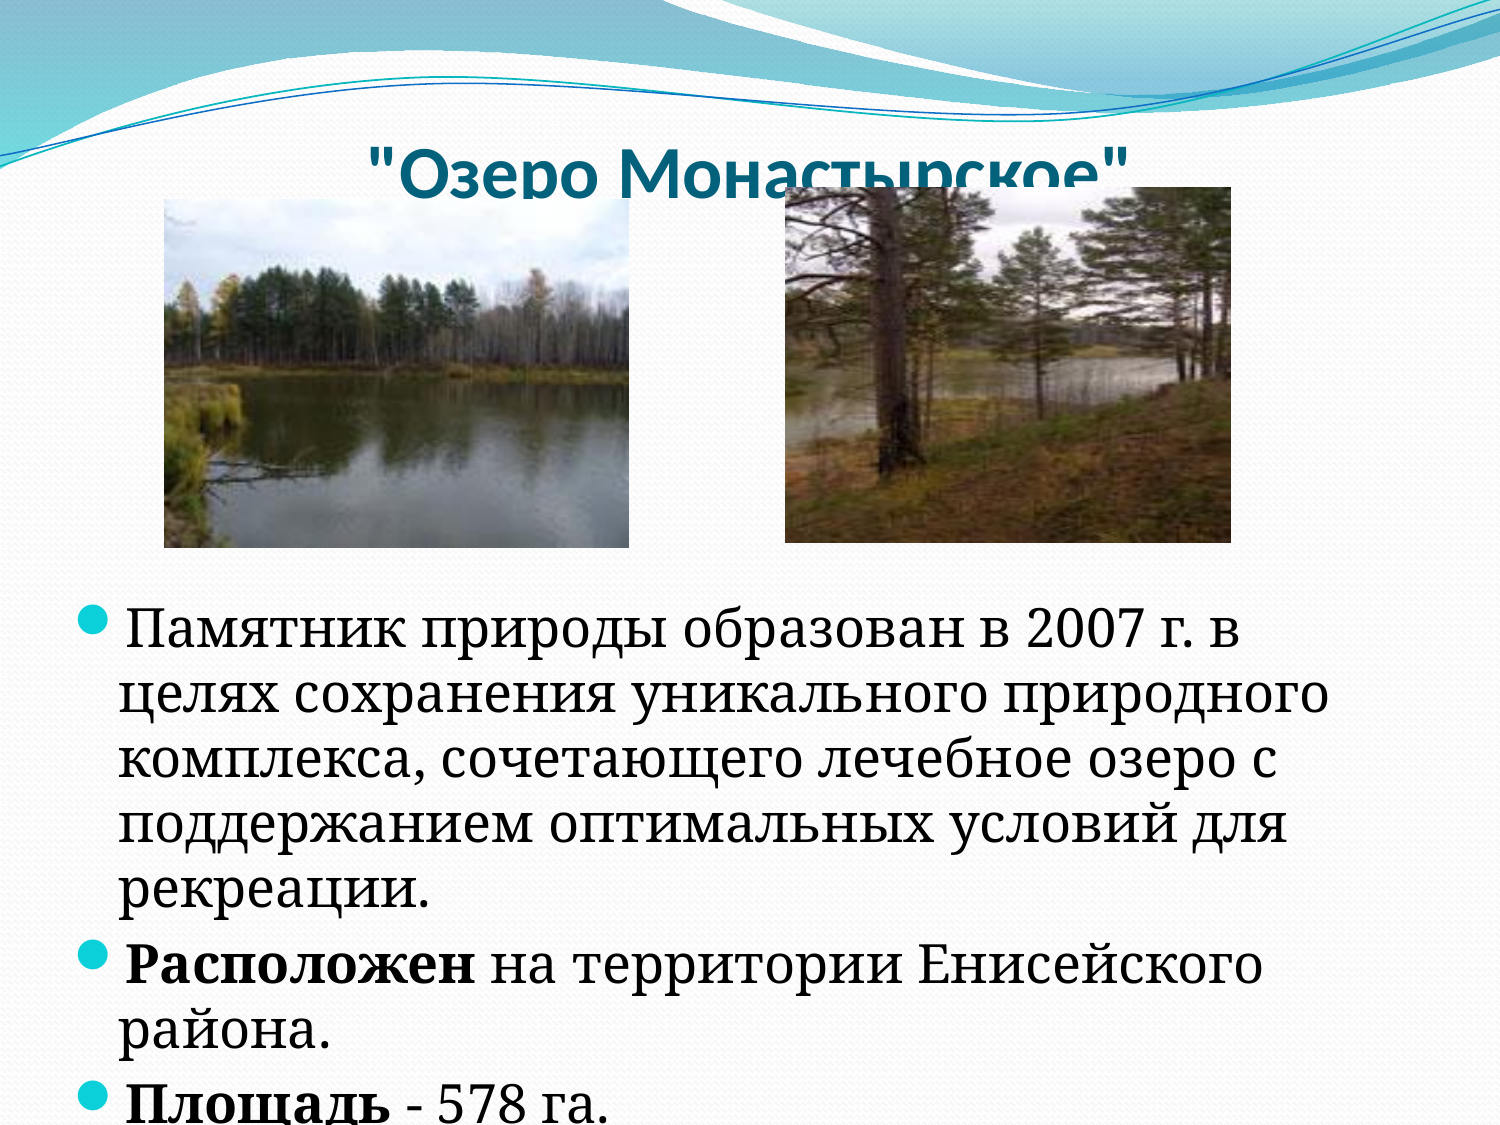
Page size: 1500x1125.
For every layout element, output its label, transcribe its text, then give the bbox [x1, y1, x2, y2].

title "Озеро Монастырское" [75, 115, 1425, 304]
picture [784, 187, 1231, 544]
picture [163, 198, 630, 549]
list Памятник природы образован в 2007 г. в целях сохранения уникального природного комплекса, сочетающего лечебное озеро с поддержанием оптимальных условий для рекреации. Расположен на территории Енисейского района. Площадь - 578 га. [58, 585, 1409, 1089]
